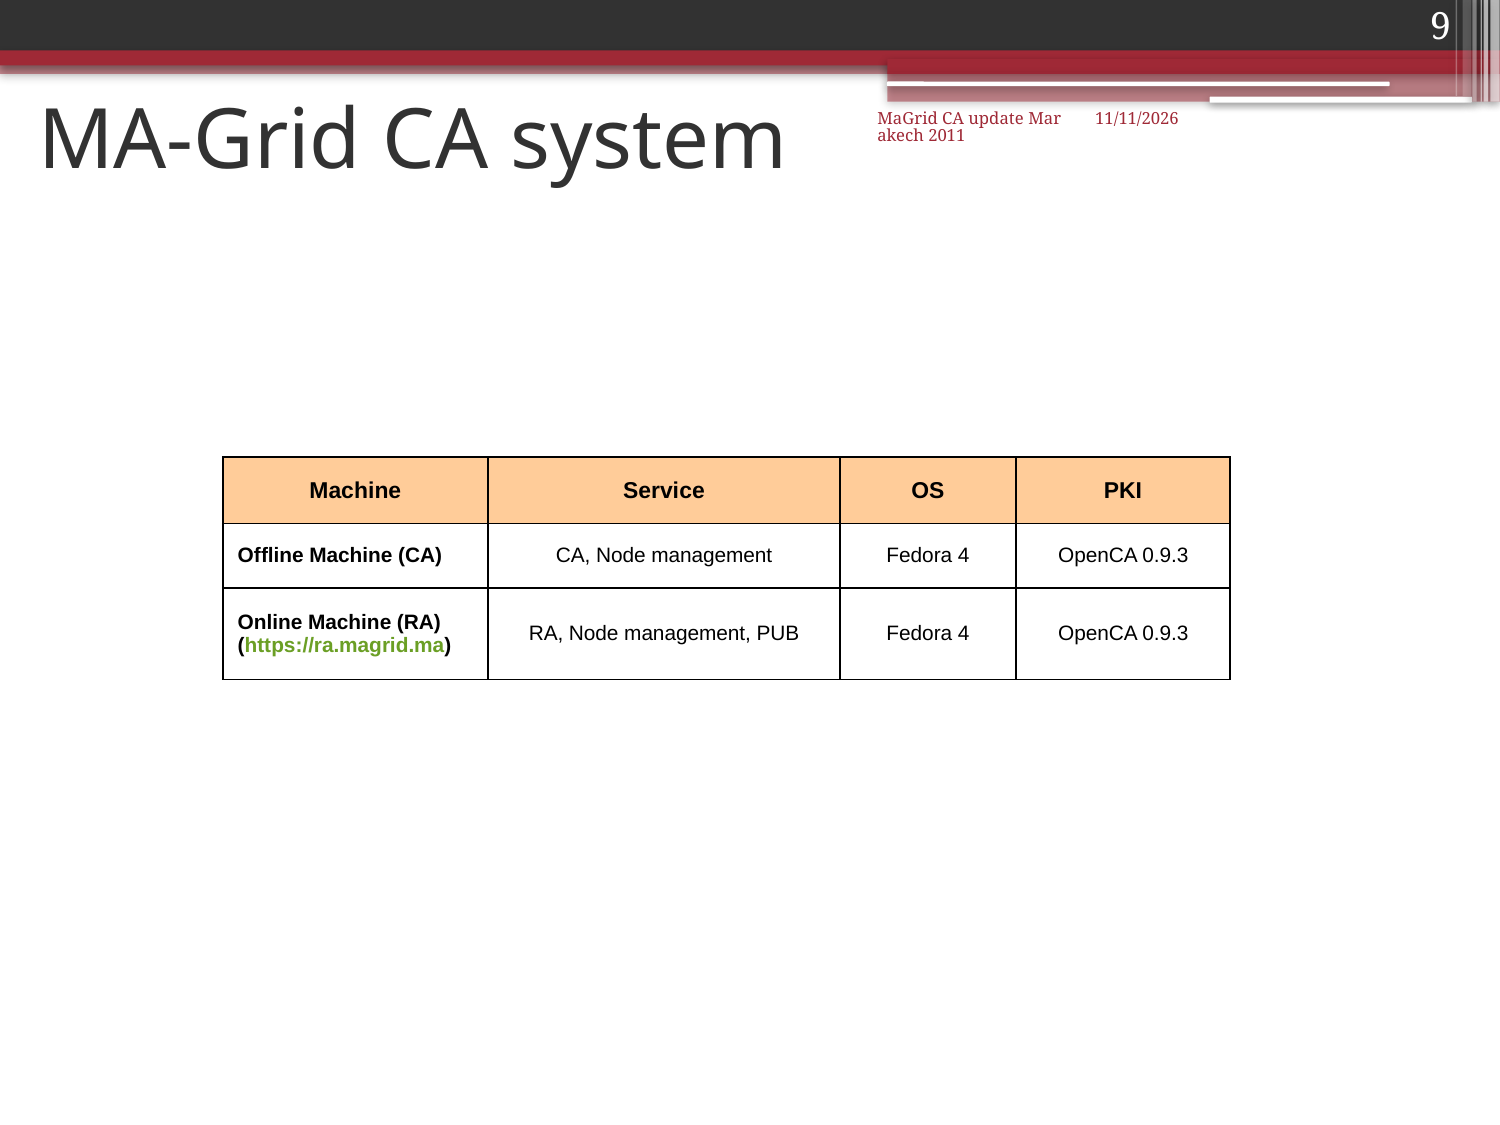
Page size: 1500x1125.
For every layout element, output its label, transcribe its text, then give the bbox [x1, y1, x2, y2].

table_cell Online Machine (RA) (https://ra.magrid.ma) [224, 589, 487, 679]
title MA-Grid CA system [23, 47, 1374, 223]
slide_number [1080, 100, 1238, 176]
table_cell Fedora 4 [841, 524, 1015, 587]
table_header Machine [224, 458, 487, 523]
table_cell OpenCA 0.9.3 [1017, 524, 1229, 587]
table_cell Fedora 4 [841, 589, 1015, 679]
table_cell OpenCA 0.9.3 [1017, 589, 1229, 679]
table_cell RA, Node management, PUB [489, 589, 839, 679]
table_cell CA, Node management [489, 524, 839, 587]
table_header Service [489, 458, 839, 523]
table_header PKI [1017, 458, 1229, 523]
table_cell Offline Machine (CA) [224, 524, 487, 587]
table_header OS [841, 458, 1015, 523]
slide_number 9 [1341, 0, 1466, 61]
footer MaGrid CA update Marakech 2011 [862, 100, 1080, 176]
